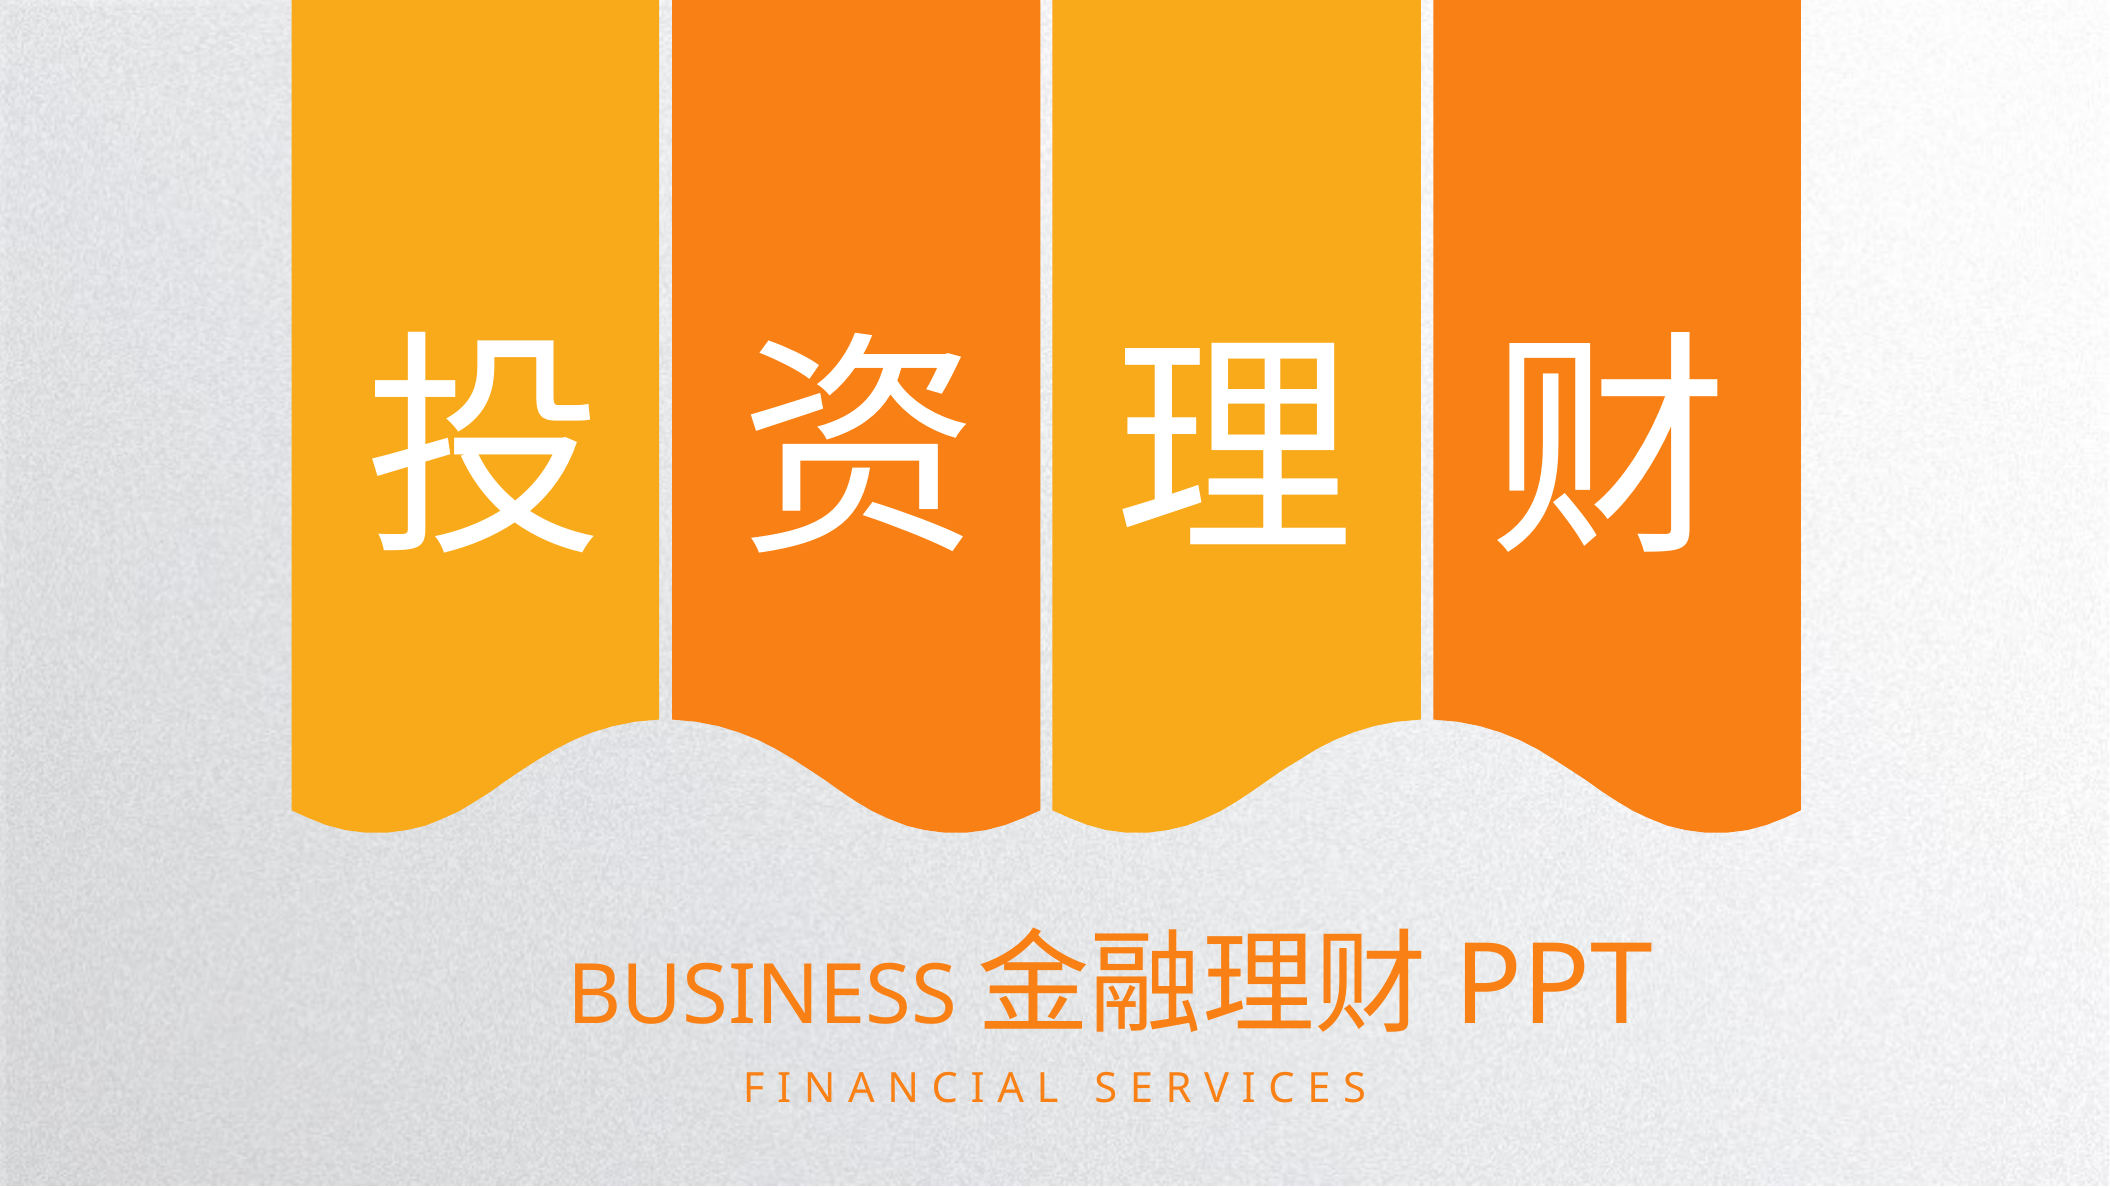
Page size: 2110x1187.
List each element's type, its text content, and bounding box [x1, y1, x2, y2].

text_box [291, 0, 660, 833]
text_box 财 [1474, 286, 1746, 589]
text_box 理 [1099, 286, 1371, 589]
text_box [1052, 0, 1421, 833]
text_box [672, 0, 1041, 833]
text_box [1433, 0, 1801, 833]
text_box Business金融理财PPT [485, 903, 1736, 1054]
picture [0, 0, 2110, 1186]
text_box FINANCIAL SERVICES [534, 1053, 1575, 1119]
text_box 投 [349, 286, 621, 589]
text_box 资 [724, 286, 996, 589]
